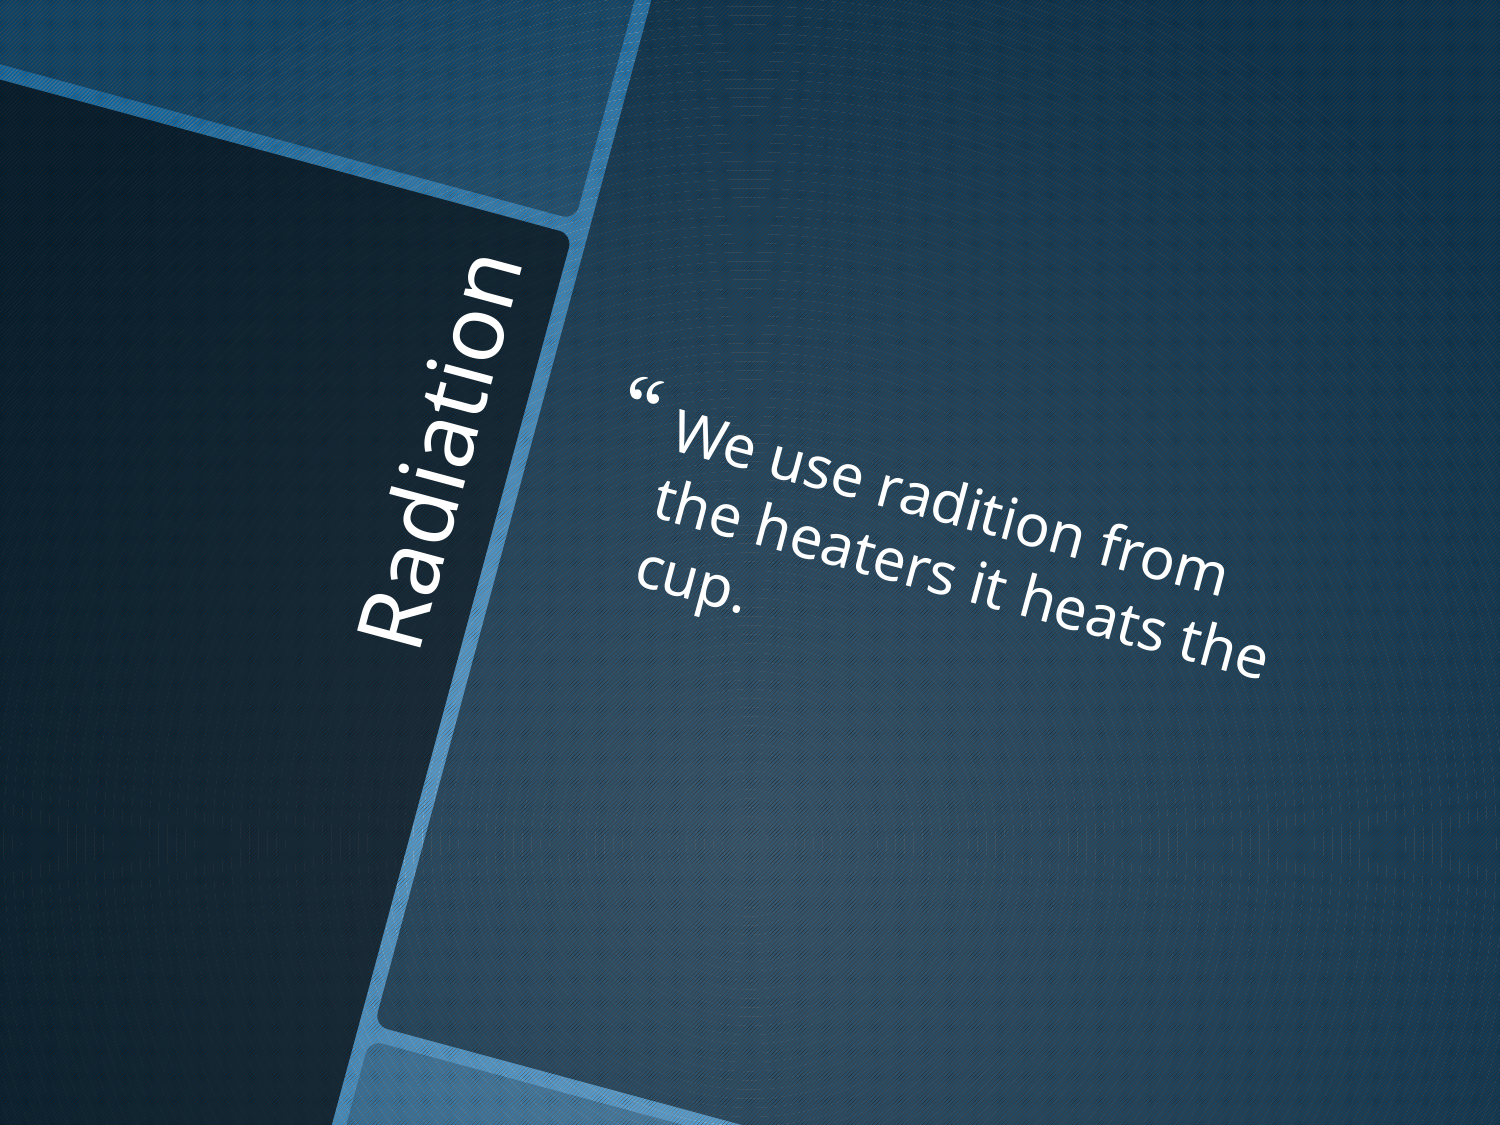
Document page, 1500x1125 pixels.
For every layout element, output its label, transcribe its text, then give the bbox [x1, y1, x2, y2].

list We use radition from the heaters it heats the cup. [475, 72, 1430, 1076]
title Radiation [69, 181, 554, 1056]
